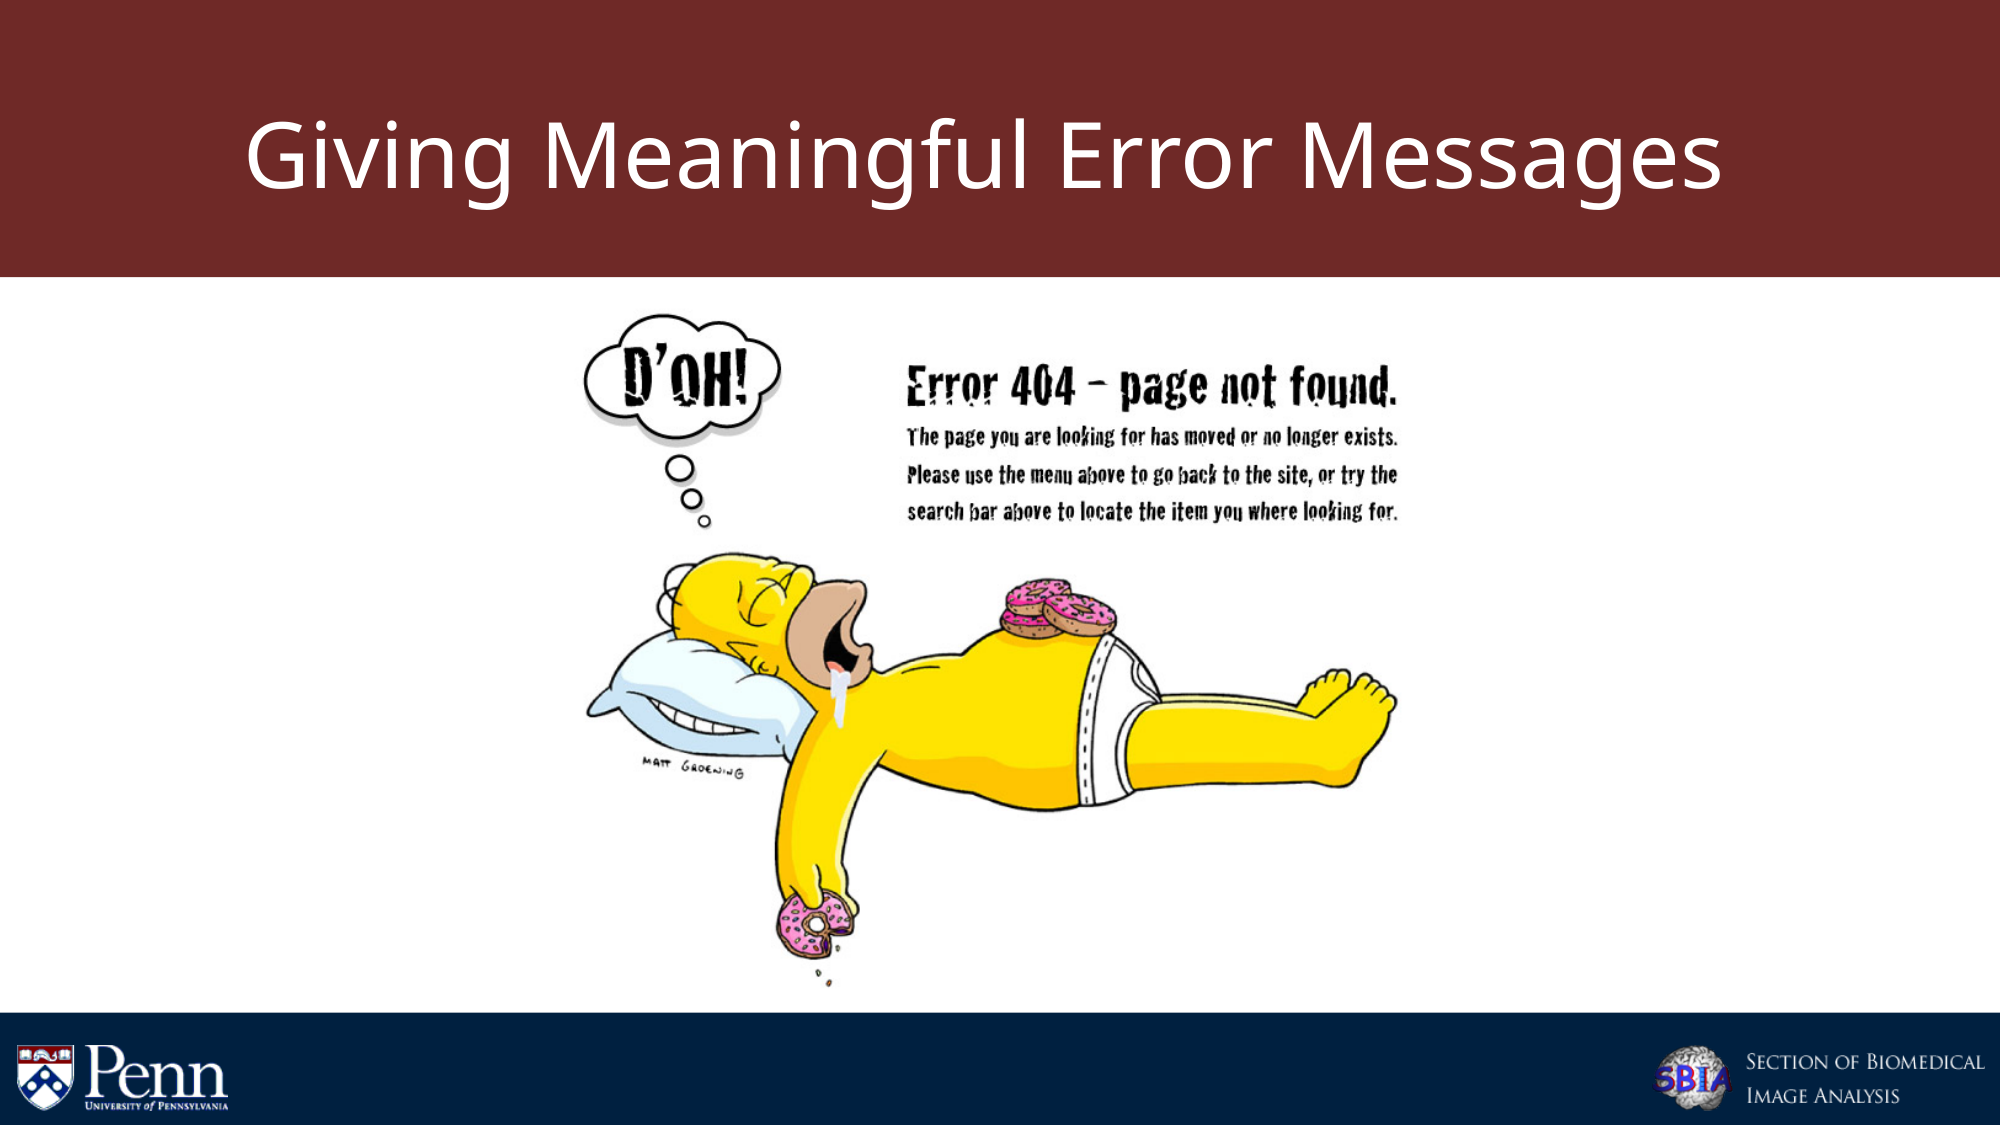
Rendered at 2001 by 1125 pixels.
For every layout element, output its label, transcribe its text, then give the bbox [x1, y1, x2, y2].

title Giving Meaningful Error Messages [42, 43, 1952, 275]
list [535, 299, 1458, 1009]
picture [17, 1045, 228, 1111]
picture [1652, 1044, 1985, 1112]
